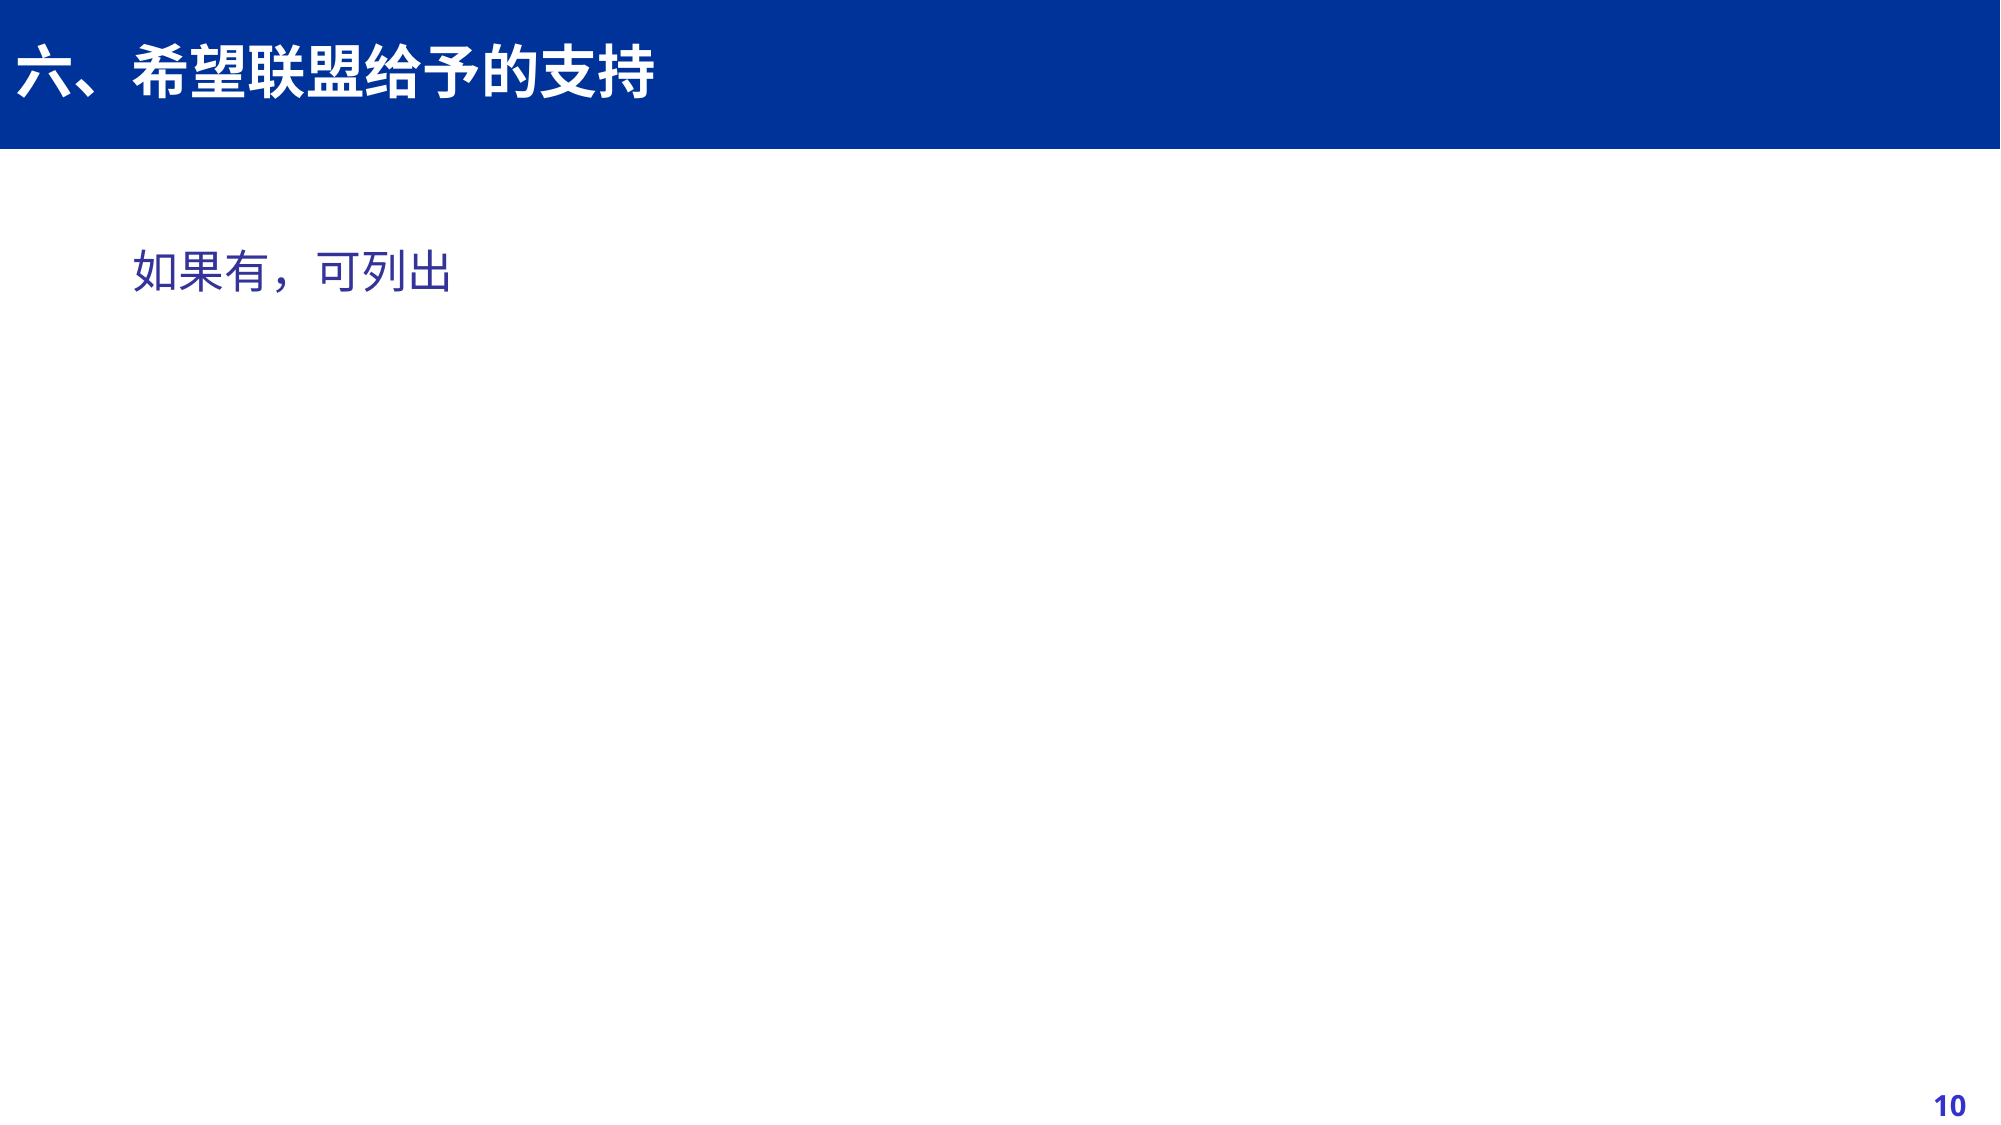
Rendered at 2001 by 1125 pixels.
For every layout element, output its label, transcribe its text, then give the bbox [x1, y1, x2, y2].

text_box 如果有，可列出 [43, 208, 1851, 306]
title 六、希望联盟给予的支持 [0, 0, 2000, 145]
